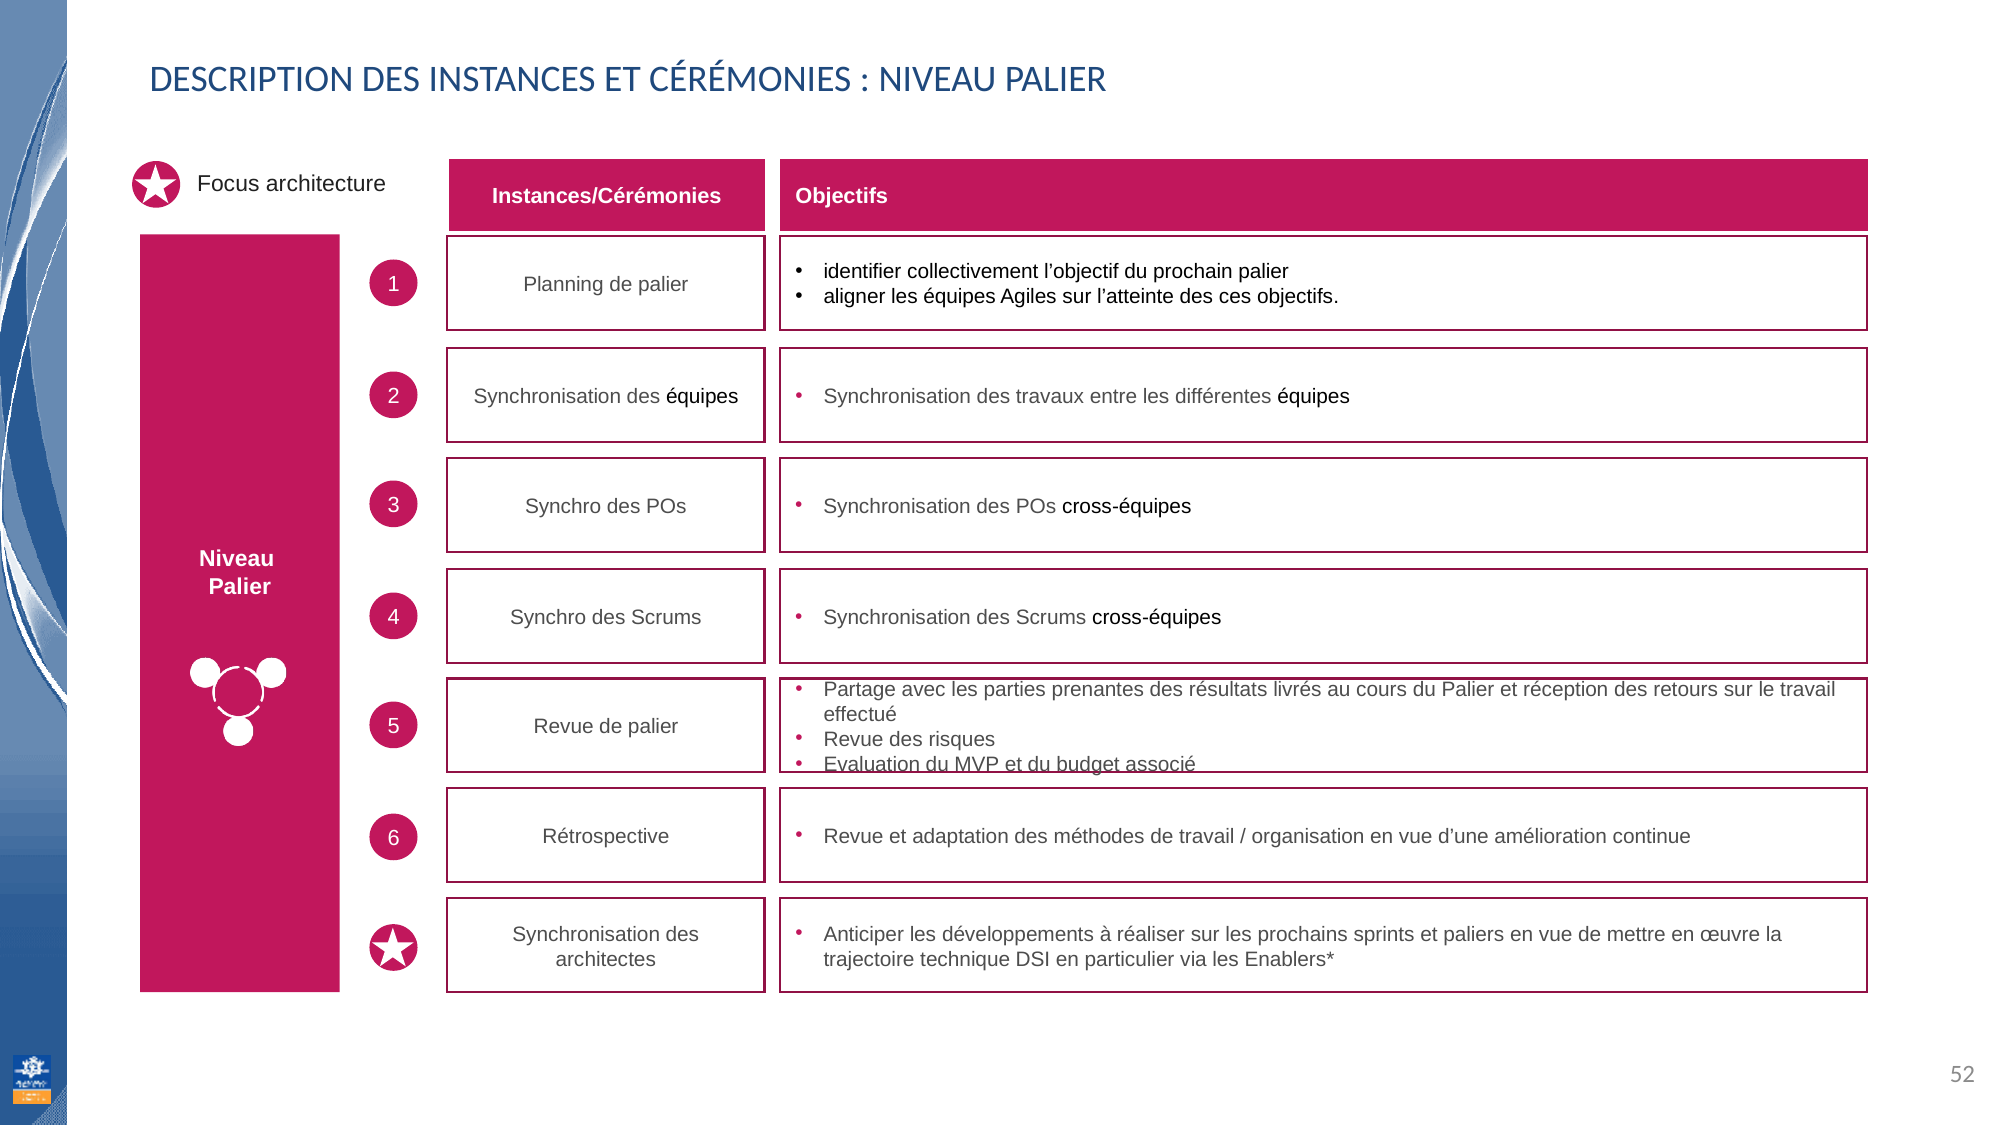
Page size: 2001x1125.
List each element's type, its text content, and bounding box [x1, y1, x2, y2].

text_box Description des instances et cérémonies : Niveau palier [134, 32, 1768, 126]
picture [13, 1055, 51, 1104]
text_box 5 [369, 701, 418, 749]
text_box Focus architecture [182, 161, 449, 204]
text_box 1 [369, 259, 418, 307]
text_box Synchro des Scrums [447, 569, 765, 664]
text_box 2 [369, 371, 418, 419]
text_box Synchronisation des travaux entre les différentes équipes [780, 348, 1868, 442]
text_box Rétrospective [447, 787, 765, 882]
text_box [132, 161, 181, 208]
text_box Synchronisation des POs cross-équipes [780, 457, 1868, 552]
text_box Objectifs [780, 159, 1868, 231]
text_box [134, 164, 177, 204]
picture [168, 632, 307, 771]
text_box Instances/Cérémonies [449, 159, 765, 231]
text_box 3 [369, 480, 418, 528]
text_box Niveau Palier [140, 234, 340, 993]
slide_number 52 [1921, 1042, 1991, 1103]
text_box Synchro des POs [447, 457, 765, 552]
text_box Synchronisation des architectes [447, 898, 765, 993]
text_box Synchronisation des équipes [447, 348, 765, 442]
text_box 6 [369, 813, 418, 861]
text_box Anticiper les développements à réaliser sur les prochains sprints et paliers en vue de mettre en œuvre la trajectoire technique DSI en particulier via les Enablers* [780, 898, 1868, 993]
text_box identifier collectivement l’objectif du prochain palier aligner les équipes Agiles sur l’atteinte des ces objectifs. [780, 235, 1868, 330]
text_box Partage avec les parties prenantes des résultats livrés au cours du Palier et réception des retours sur le travail effectué Revue des risques Evaluation du MVP et du budget associé [780, 678, 1868, 773]
text_box [369, 924, 418, 971]
text_box Revue et adaptation des méthodes de travail / organisation en vue d’une amélioration continue [780, 787, 1868, 882]
text_box Synchronisation des Scrums cross-équipes [780, 569, 1868, 664]
text_box 4 [369, 592, 418, 640]
text_box Planning de palier [447, 235, 765, 330]
text_box [371, 927, 414, 967]
text_box Revue de palier [447, 678, 765, 773]
